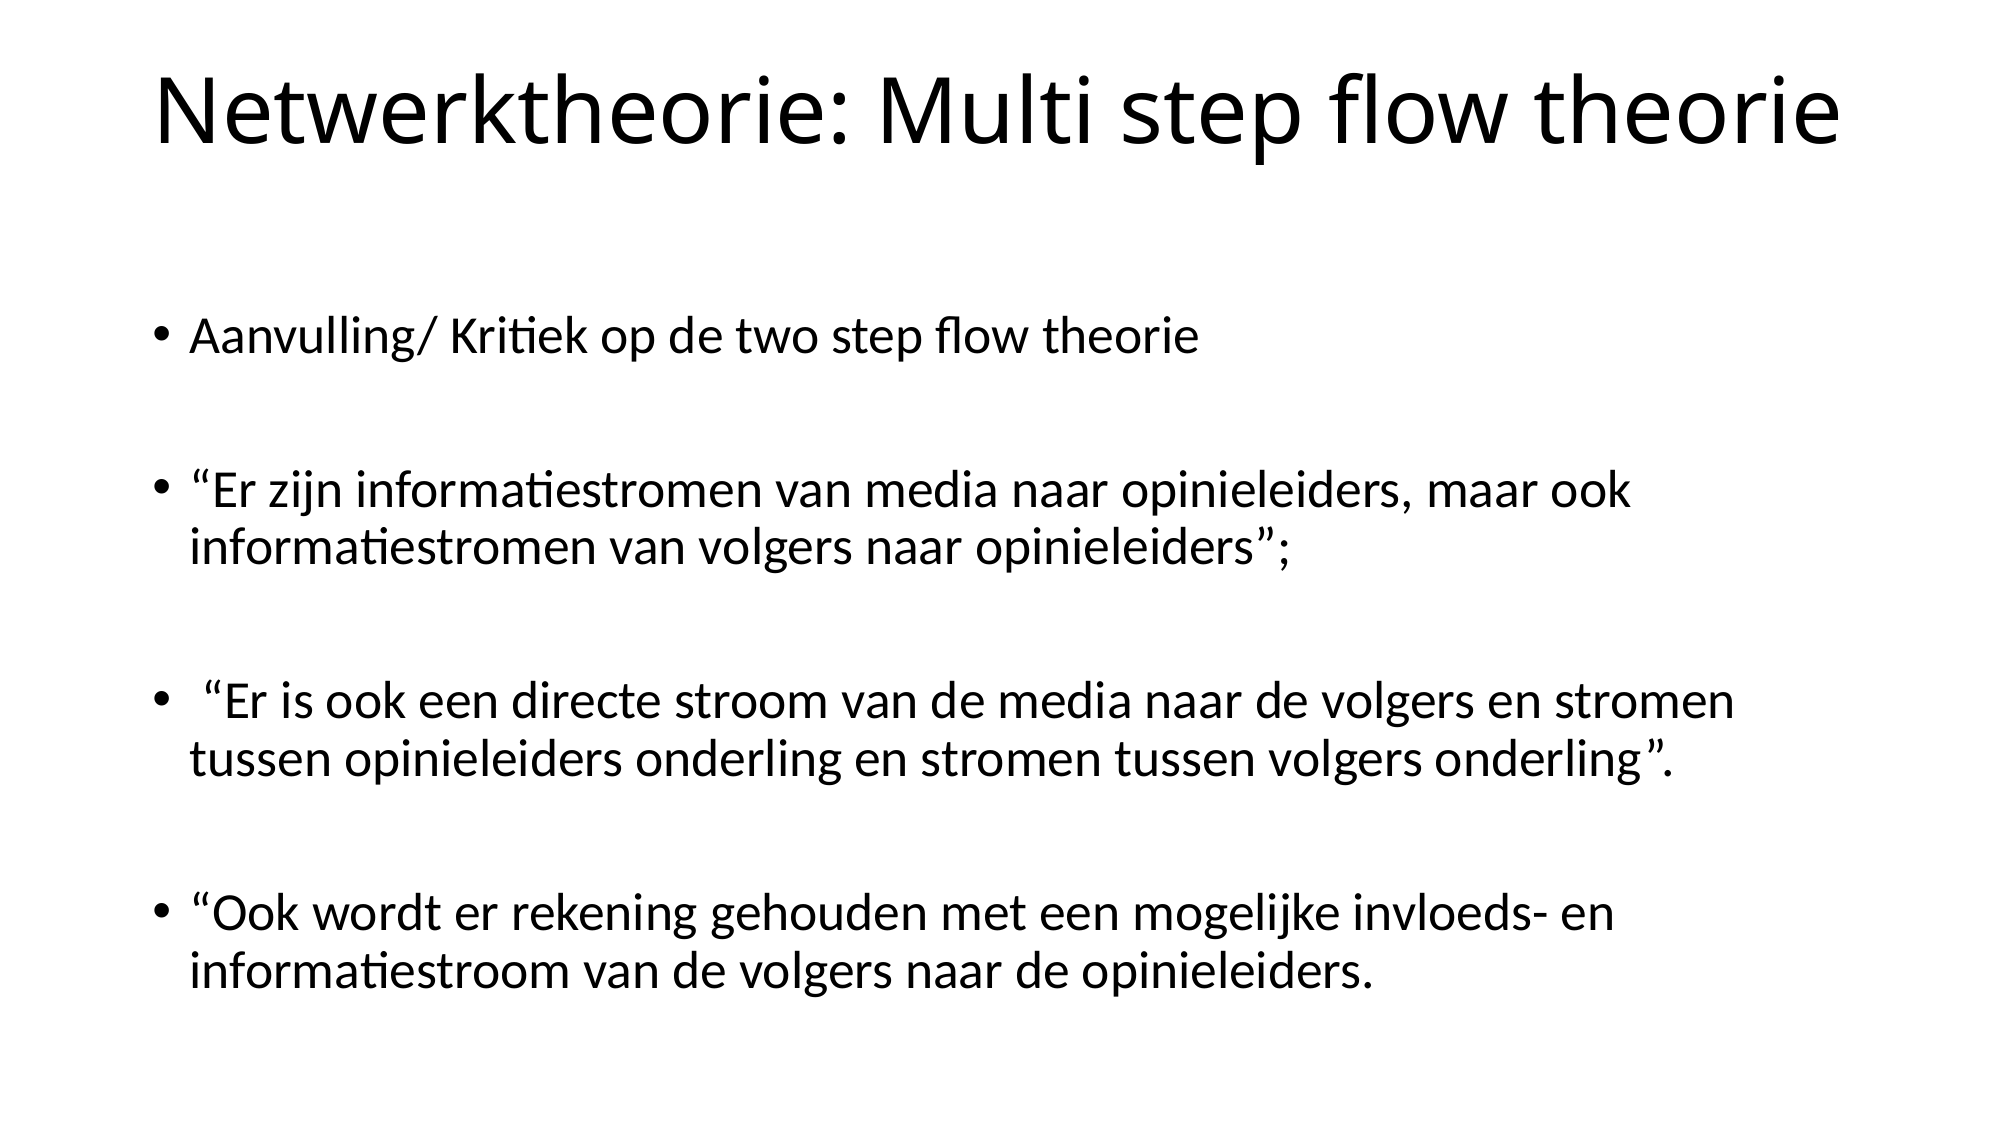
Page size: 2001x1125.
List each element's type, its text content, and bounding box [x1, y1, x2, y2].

title Netwerktheorie: Multi step flow theorie [137, 59, 1863, 278]
list Aanvulling/ Kritiek op de two step flow theorie “Er zijn informatiestromen van media naar opinieleiders, maar ook informatiestromen van volgers naar opinieleiders”; “Er is ook een directe stroom van de media naar de volgers en stromen tussen opinieleiders onderling en stromen tussen volgers onderling”. “Ook wordt er rekening gehouden met een mogelijke invloeds- en informatiestroom van de volgers naar de opinieleiders. [137, 299, 1863, 1014]
